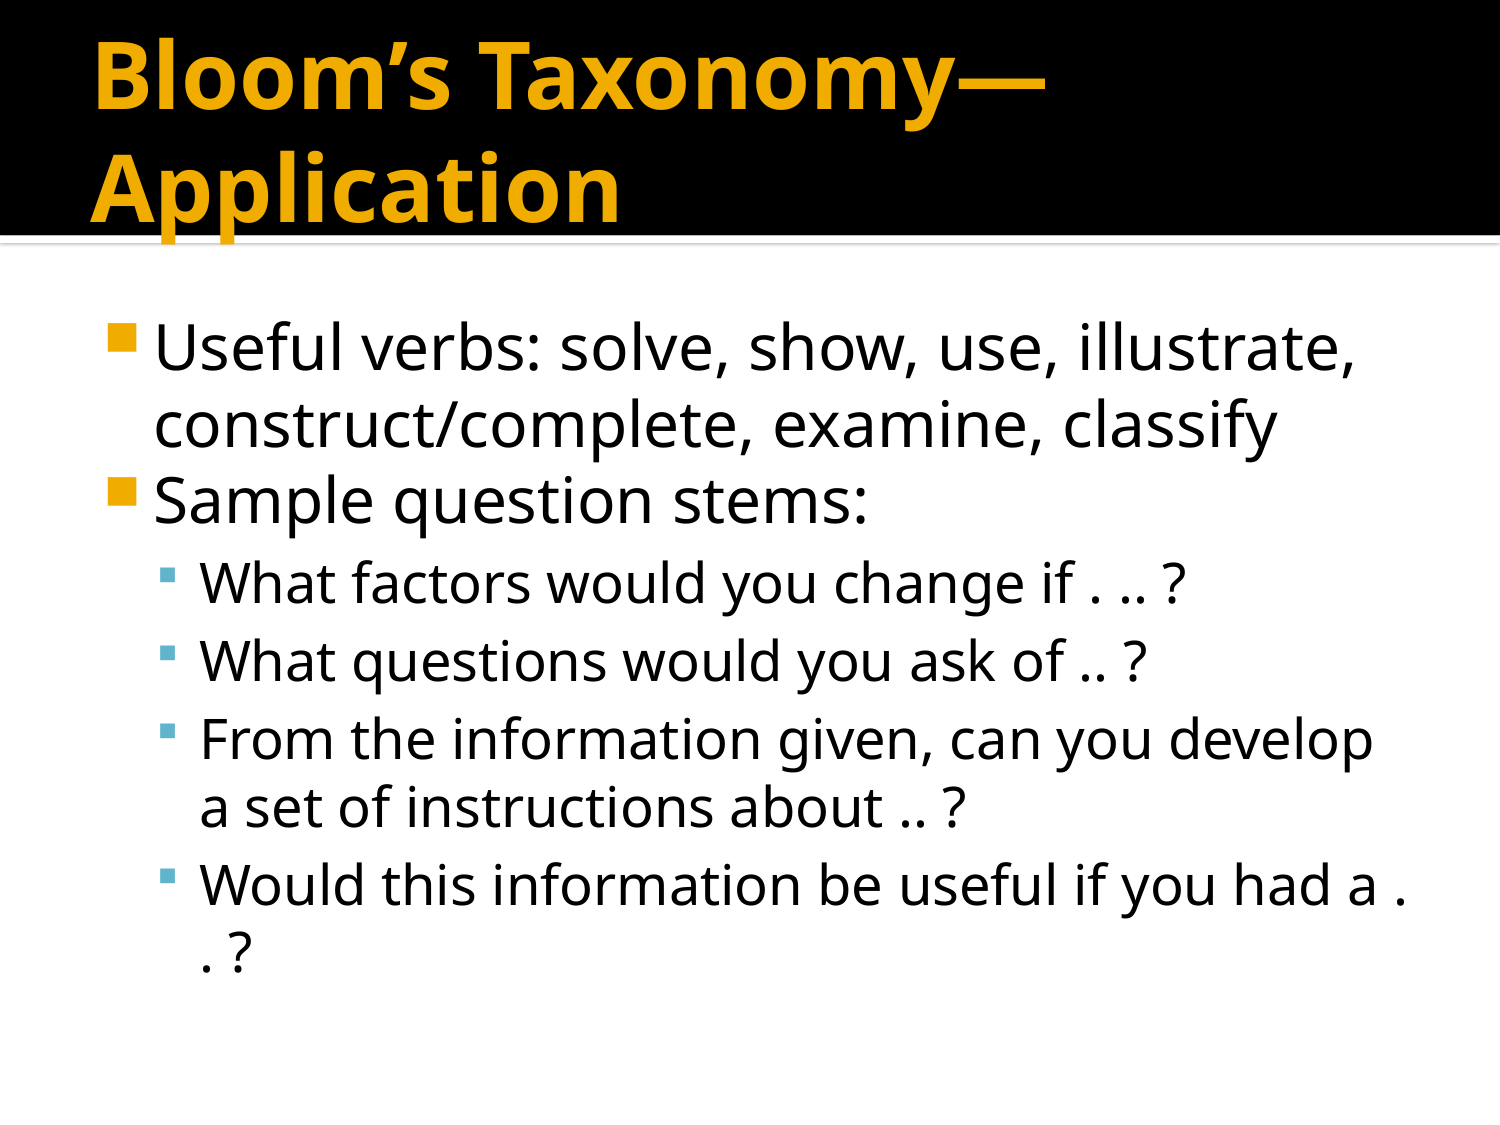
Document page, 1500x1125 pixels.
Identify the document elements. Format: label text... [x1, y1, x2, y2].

title Bloom’s Taxonomy—Application [75, 25, 1425, 231]
list Useful verbs: solve, show, use, illustrate, construct/complete, examine, classify Sample question stems: What factors would you change if . .. ? What questions would you ask of .. ? From the information given, can you develop a set of instructions about .. ? Would this information be useful if you had a . . ? [75, 291, 1425, 1050]
